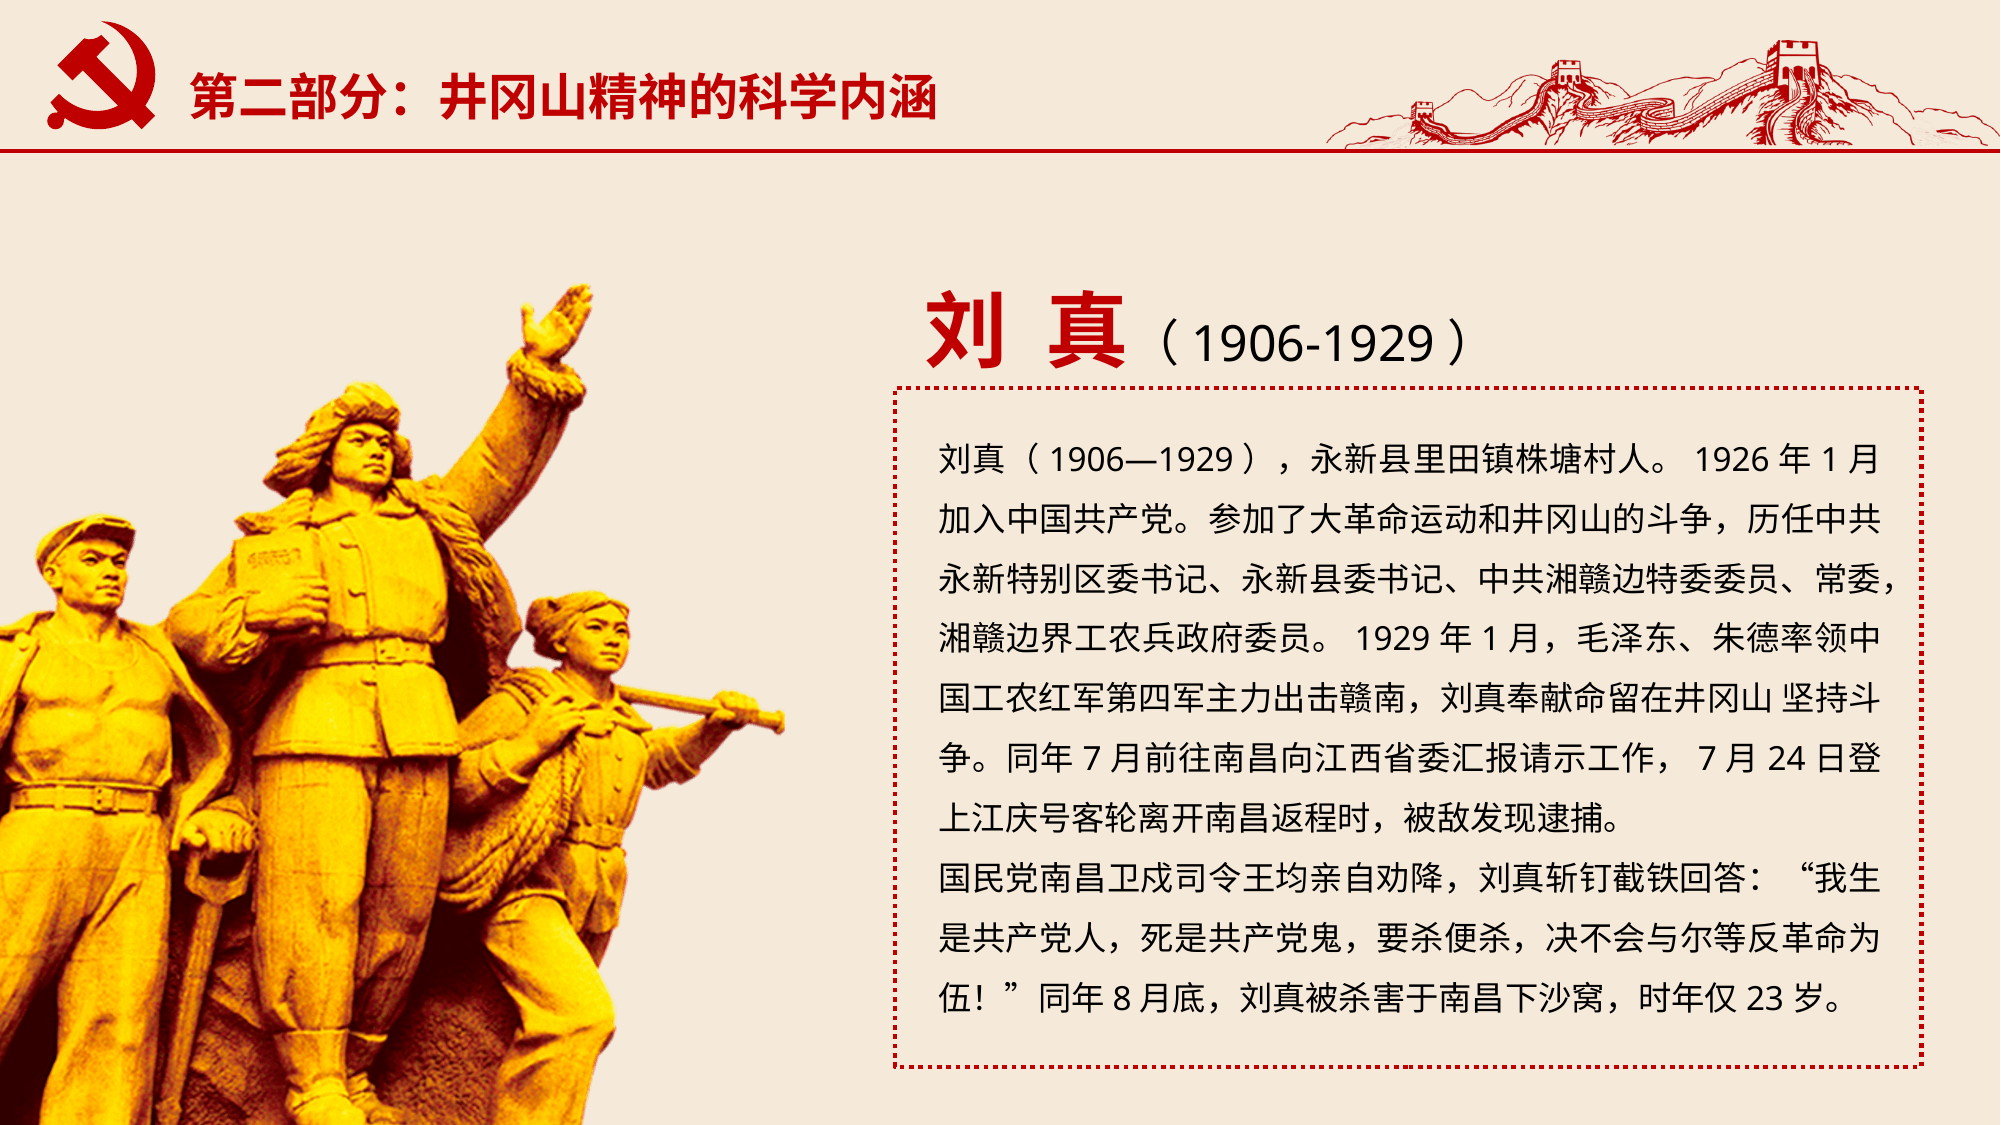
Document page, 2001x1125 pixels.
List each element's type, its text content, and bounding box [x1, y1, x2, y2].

picture [0, 283, 785, 1125]
text_box [47, 21, 156, 130]
text_box 刘 真（1906-1929） [727, 220, 1695, 385]
text_box 第二部分：井冈山精神的科学内涵 [173, 57, 1038, 133]
text_box [894, 387, 1922, 1067]
picture [1326, 40, 2000, 151]
text_box 刘真（1906—1929），永新县里田镇株塘村人。1926年1月加入中国共产党。参加了大革命运动和井冈山的斗争，历任中共永新特别区委书记、永新县委书记、中共湘赣边特委委员、常委，湘赣边界工农兵政府委员。1929年1月，毛泽东、朱德率领中国工农红军第四军主力出击赣南，刘真奉献命留在井冈山 坚持斗争。同年7月前往南昌向江西省委汇报请示工作，7月24日登上江庆号客轮离开南昌返程时，被敌发现逮捕。 国民党南昌卫戍司令王均亲自劝降，刘真斩钉截铁回答：“我生是共产党人，死是共产党鬼，要杀便杀，决不会与尔等反革命为伍！”同年8月底，刘真被杀害于南昌下沙窝，时年仅23岁。 [923, 410, 1897, 1025]
